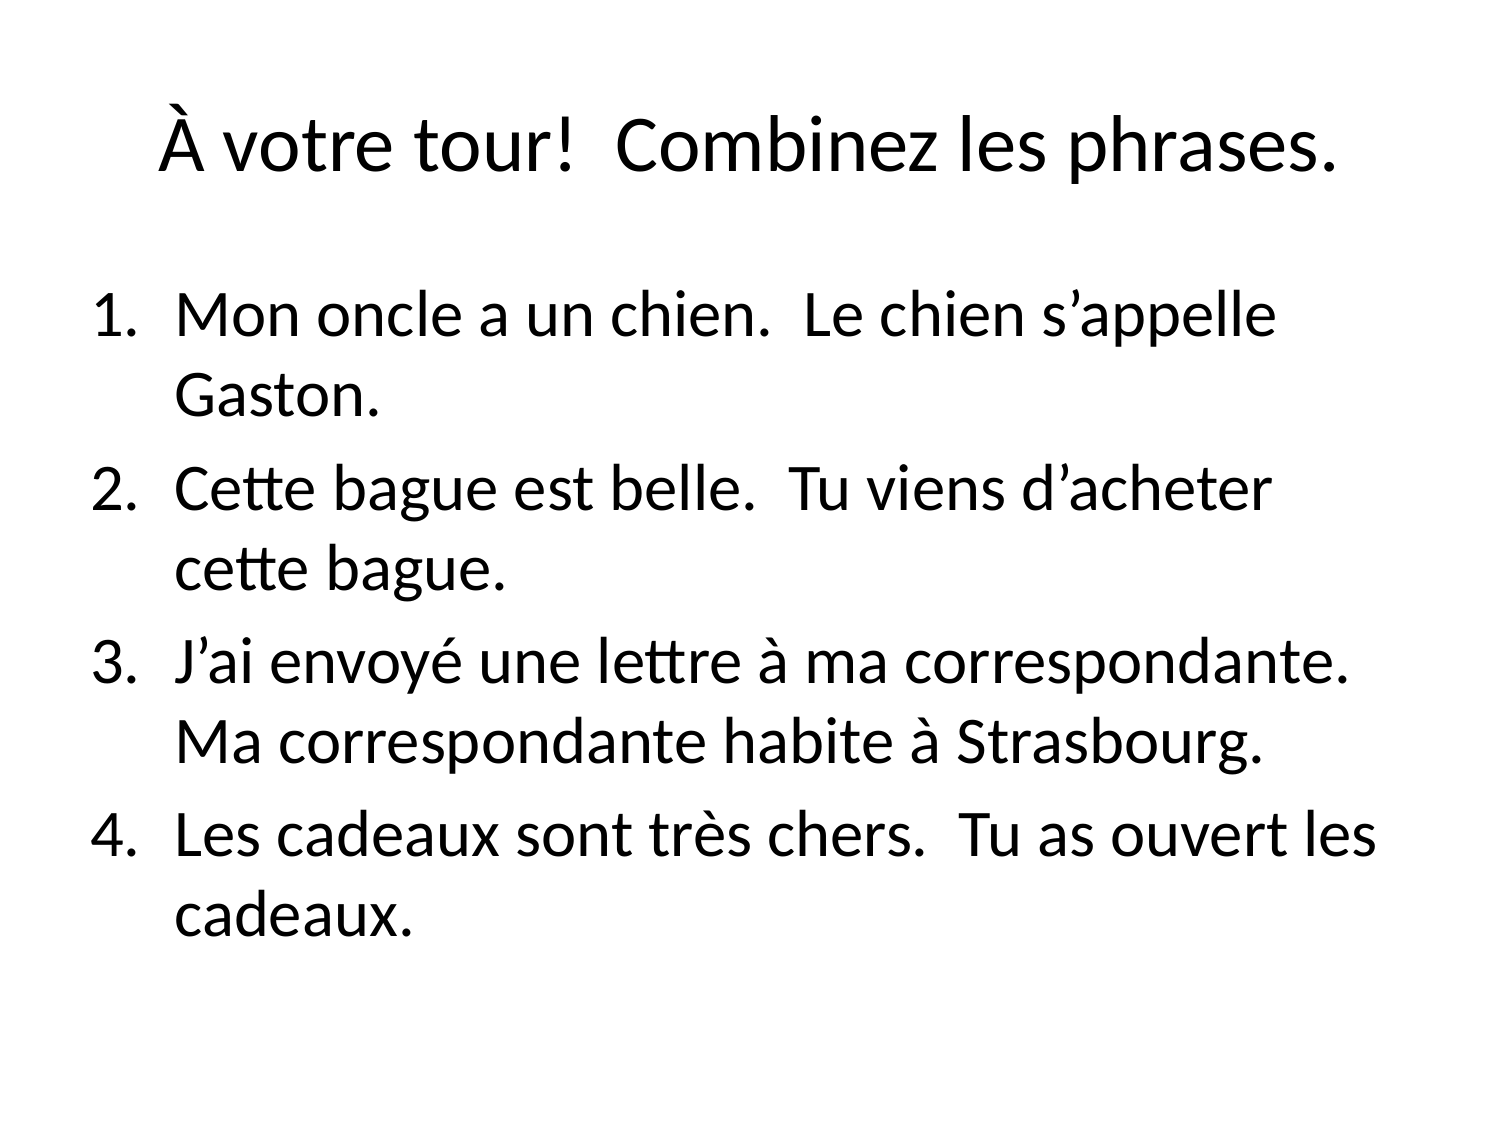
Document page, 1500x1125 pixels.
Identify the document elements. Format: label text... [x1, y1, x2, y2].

title À votre tour! Combinez les phrases. [75, 45, 1425, 233]
list Mon oncle a un chien. Le chien s’appelle Gaston. Cette bague est belle. Tu viens d’acheter cette bague. J’ai envoyé une lettre à ma correspondante. Ma correspondante habite à Strasbourg. Les cadeaux sont très chers. Tu as ouvert les cadeaux. [75, 262, 1425, 1005]
